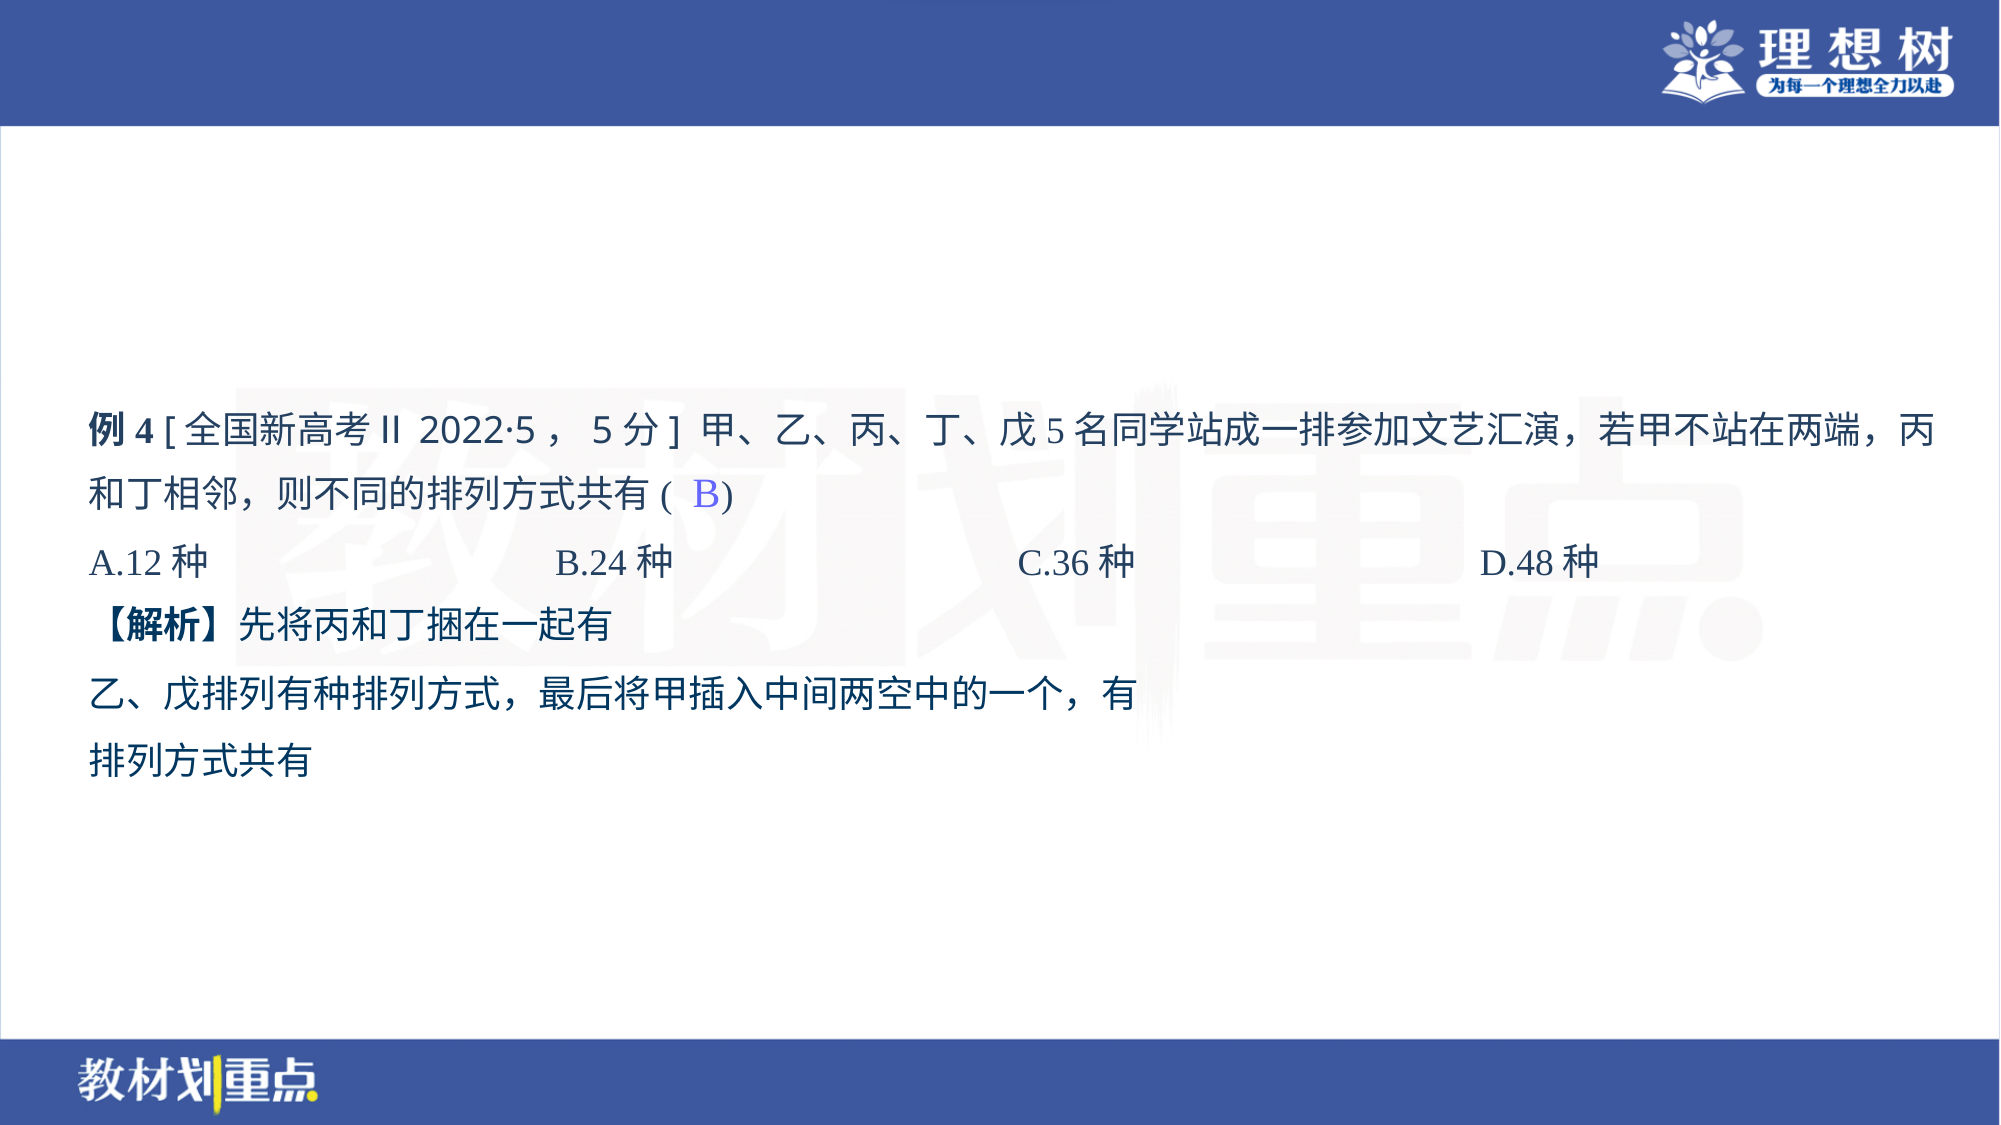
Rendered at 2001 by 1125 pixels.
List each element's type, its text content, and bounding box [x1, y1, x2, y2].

picture [0, 0, 2000, 1125]
text_box B [677, 464, 736, 514]
text_box 例4 [全国新高考Ⅱ2022·5，5分] 甲、乙、丙、丁、戊5名同学站成一排参加文艺汇演，若甲不站在两端，丙 和丁相邻，则不同的排列方式共有( ) [88, 382, 1911, 509]
text_box A.12种 B.24种 C.36种 D.48种 [88, 516, 1911, 576]
